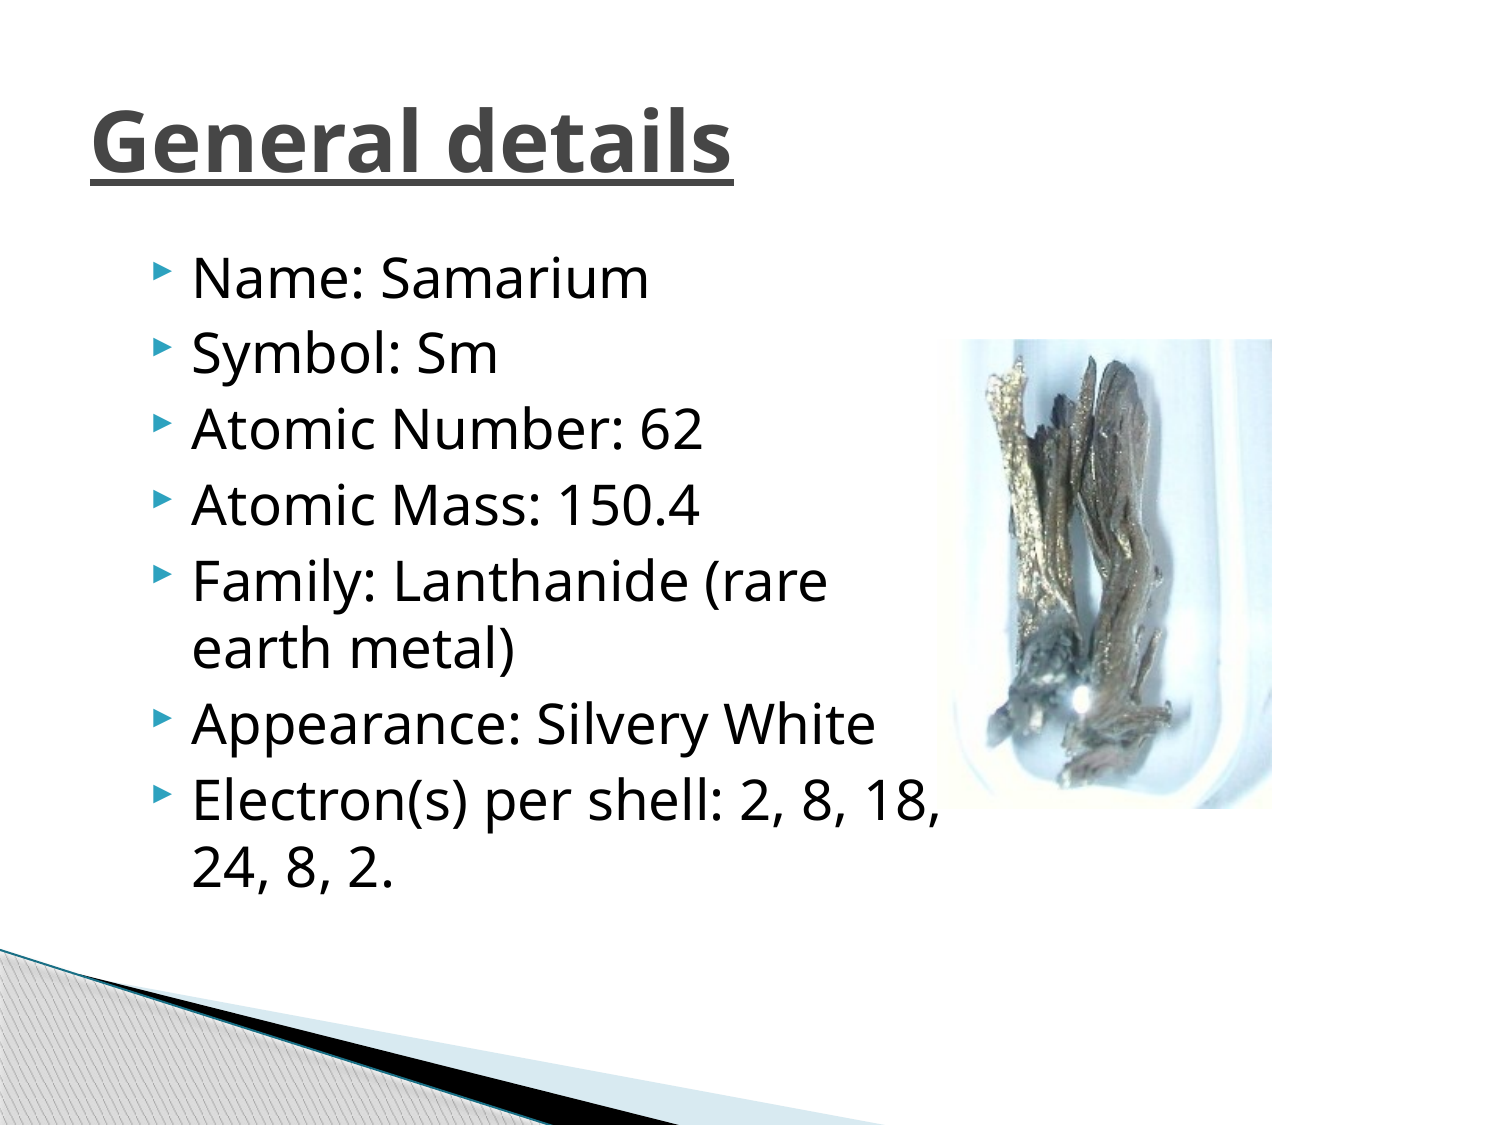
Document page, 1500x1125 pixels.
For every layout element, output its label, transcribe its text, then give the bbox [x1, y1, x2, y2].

title General details [75, 45, 1425, 233]
picture [937, 339, 1273, 809]
list Name: Samarium Symbol: Sm Atomic Number: 62 Atomic Mass: 150.4 Family: Lanthanide (rare earth metal) Appearance: Silvery White Electron(s) per shell: 2, 8, 18, 24, 8, 2. [117, 234, 961, 950]
